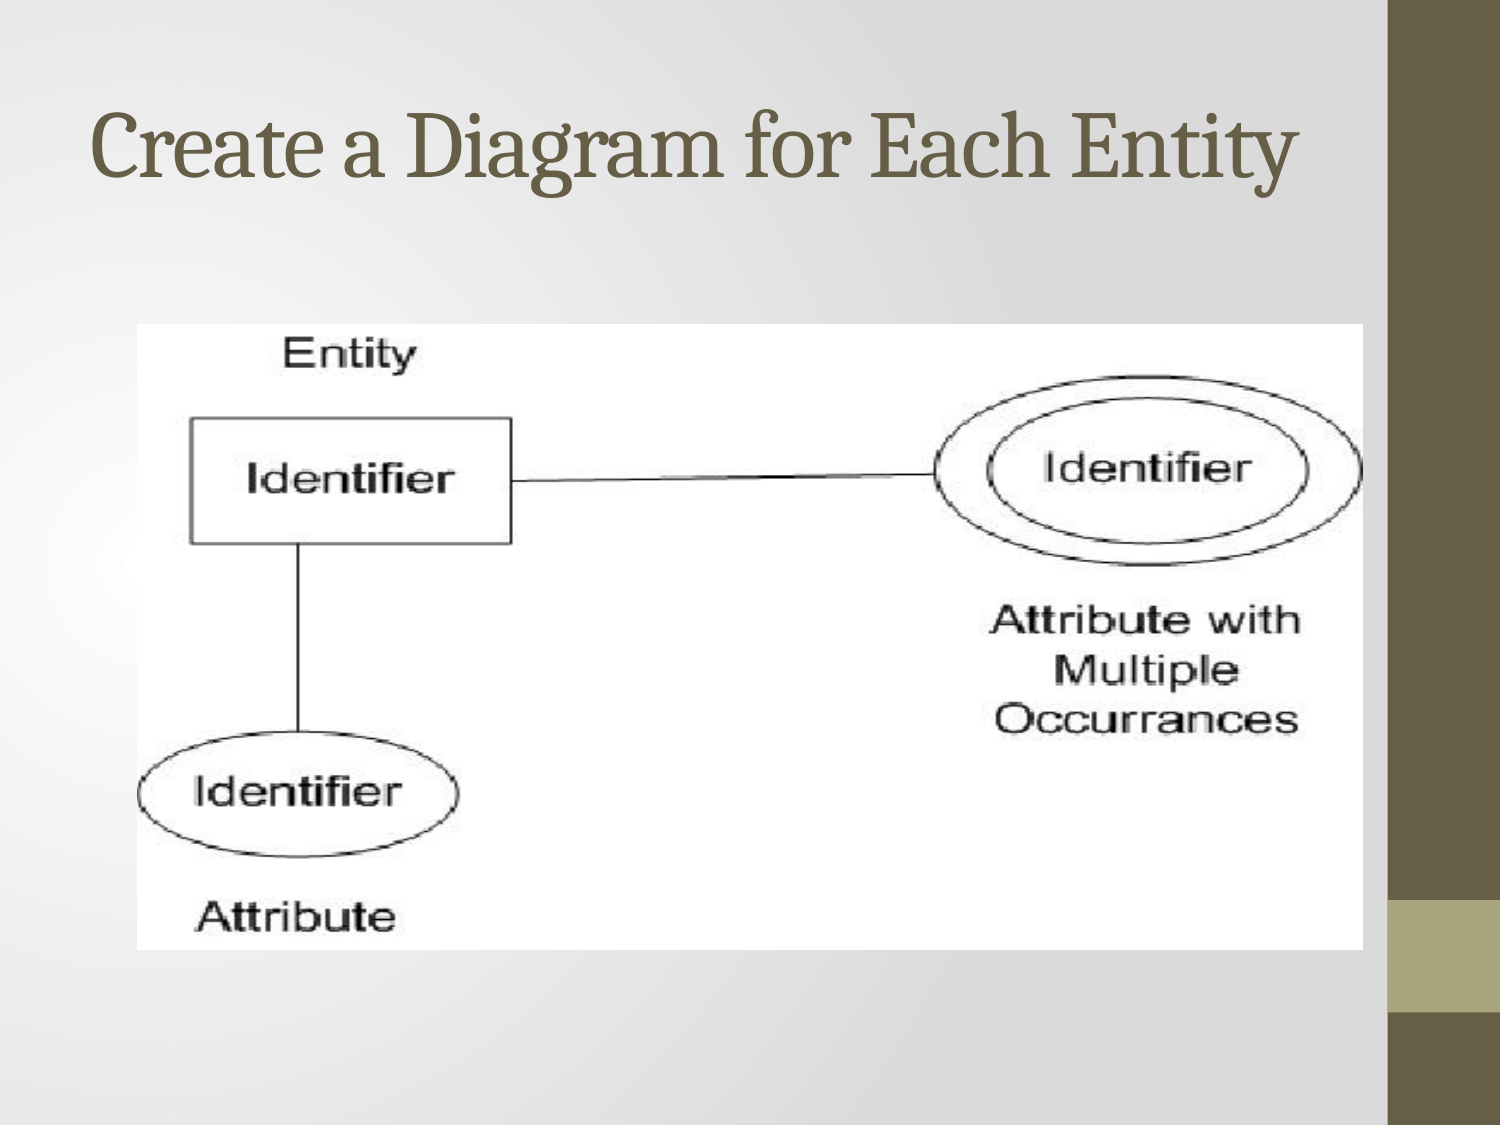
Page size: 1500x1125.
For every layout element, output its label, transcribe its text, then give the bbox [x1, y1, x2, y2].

picture [136, 324, 1363, 951]
title Create a Diagram for Each Entity [75, 45, 1325, 233]
